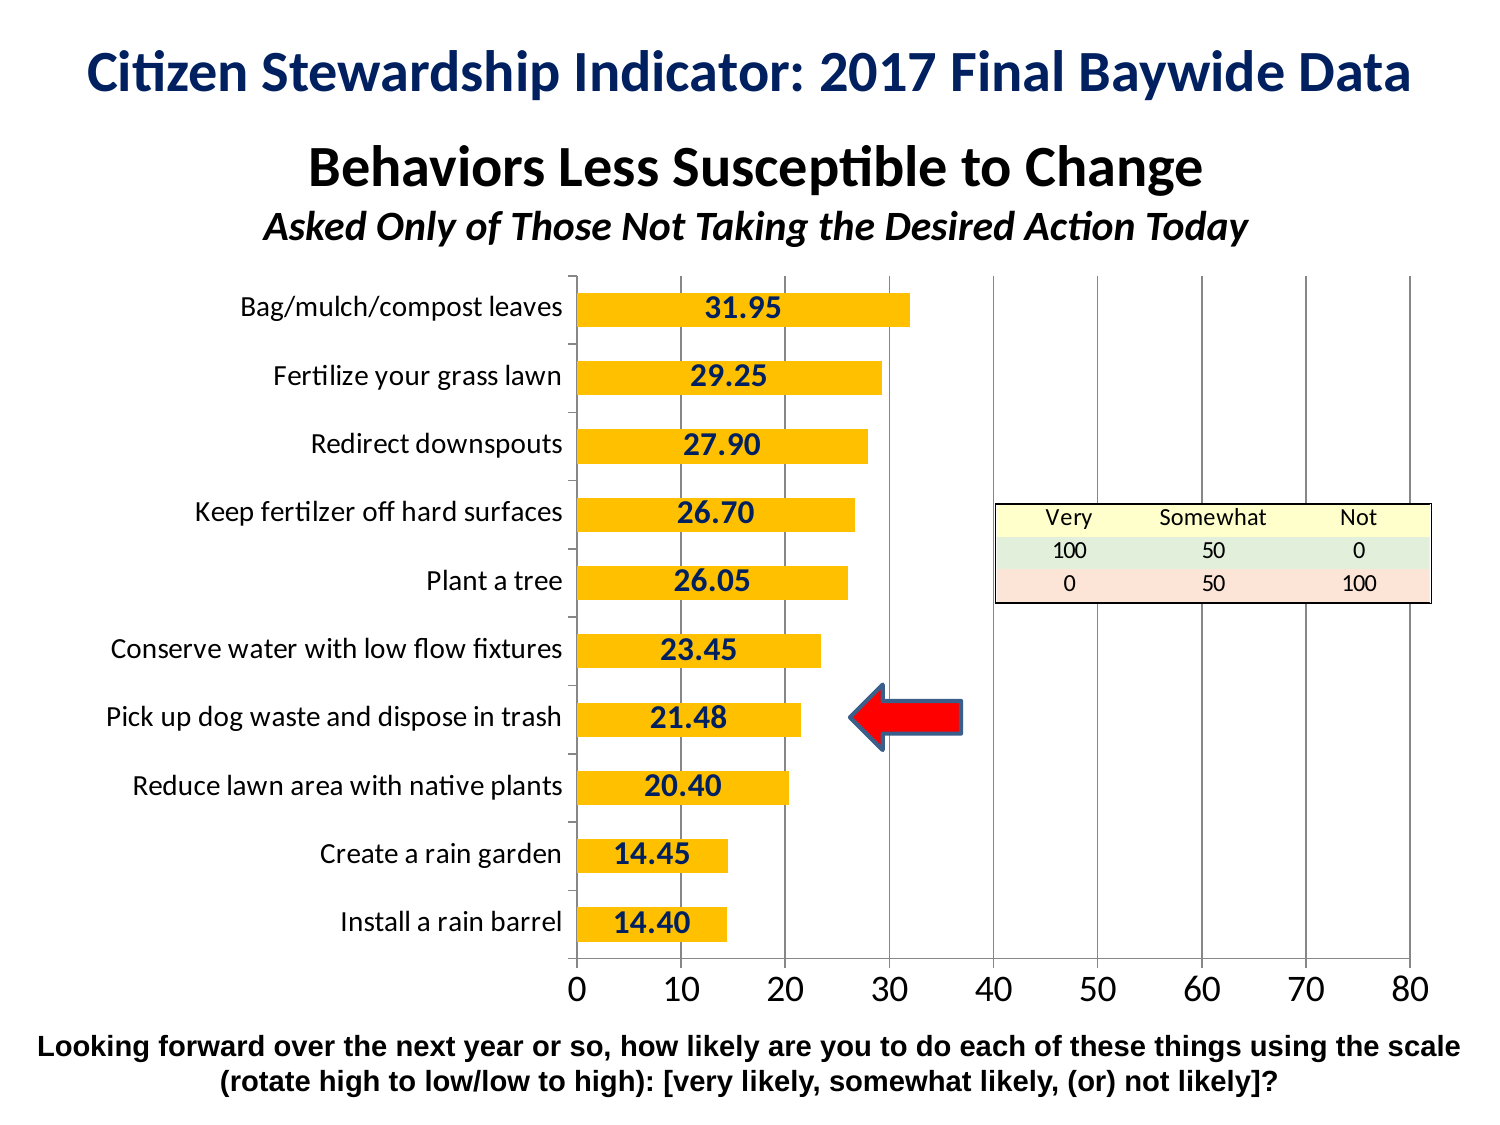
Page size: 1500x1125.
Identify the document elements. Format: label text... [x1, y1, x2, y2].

text_box Citizen Stewardship Indicator: 2017 Final Baywide Data [56, 25, 1444, 110]
chart [43, 274, 1457, 1063]
text_box Looking forward over the next year or so, how likely are you to do each of these things using the scale (rotate high to low/low to high): [very likely, somewhat likely, (or) not likely]? [18, 1019, 1482, 1105]
picture [994, 503, 1432, 605]
title Behaviors Less Susceptible to Change Asked Only of Those Not Taking the Desired Action Today [81, 139, 1432, 238]
